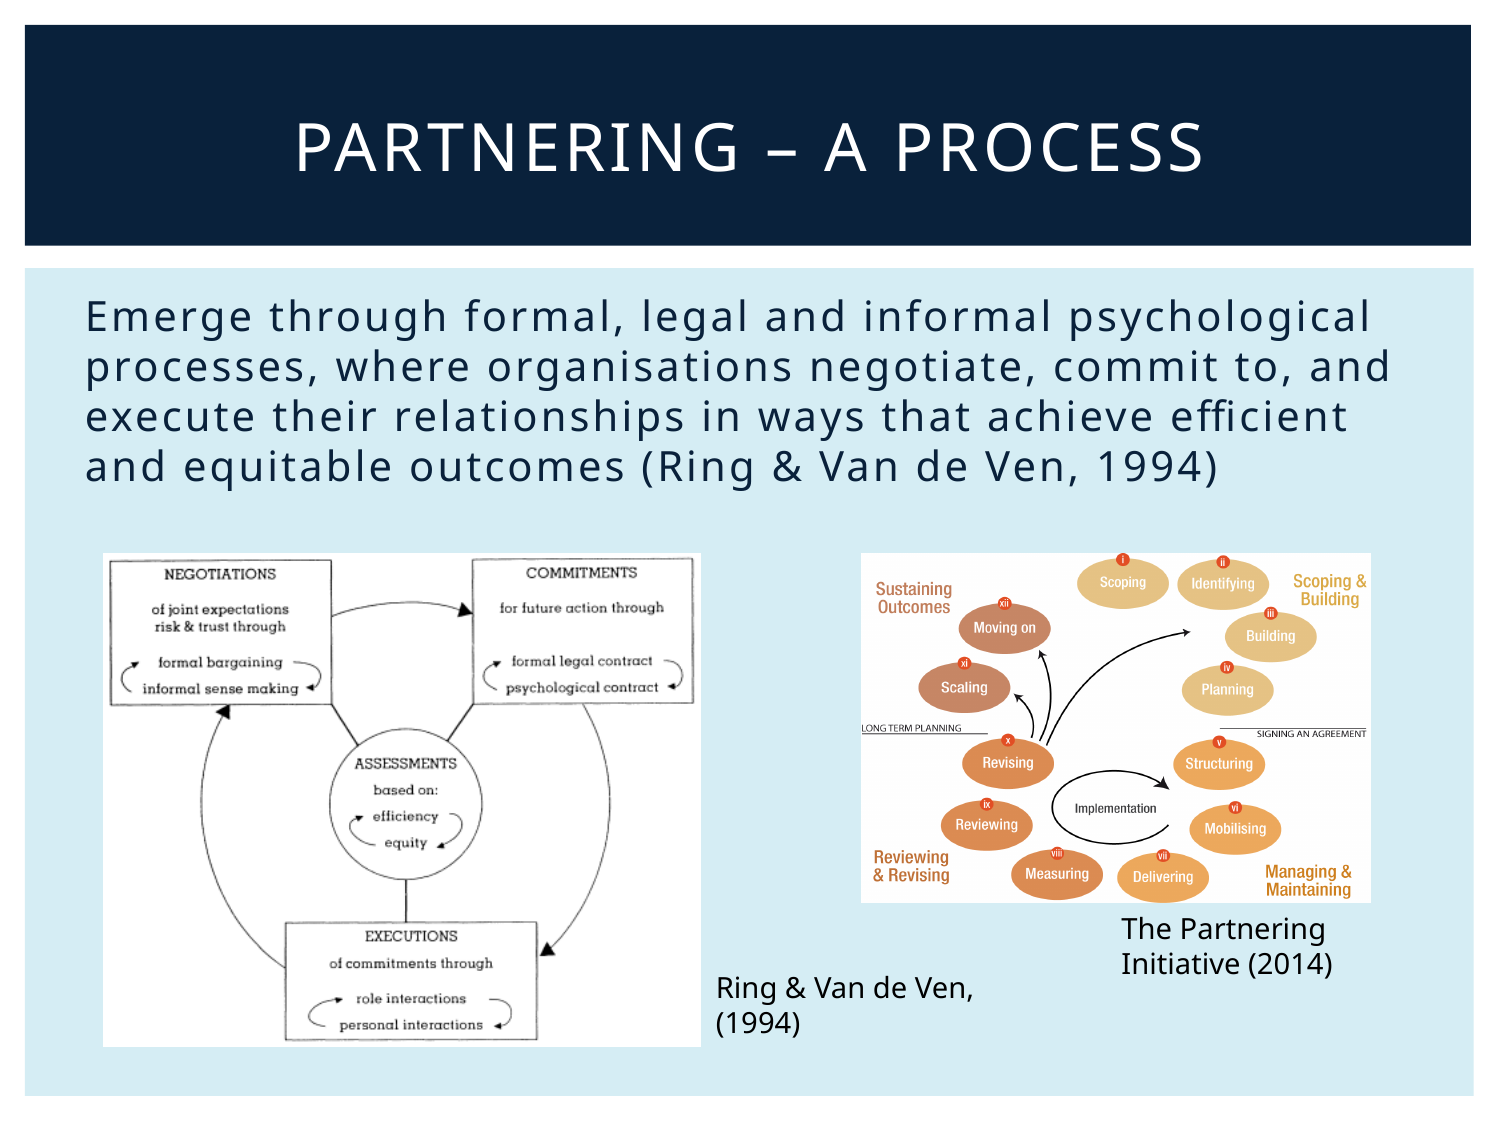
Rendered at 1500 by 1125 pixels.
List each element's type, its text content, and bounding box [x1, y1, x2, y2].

text_box The Partnering Initiative (2014) [1106, 902, 1438, 988]
title Partnering – a process [62, 58, 1438, 232]
picture [103, 553, 702, 1047]
text_box Ring & Van de Ven, (1994) [705, 962, 1032, 1047]
list Emerge through formal, legal and informal psychological processes, where organisations negotiate, commit to, and execute their relationships in ways that achieve efficient and equitable outcomes (Ring & Van de Ven, 1994) [62, 281, 1442, 1005]
picture [861, 553, 1371, 904]
